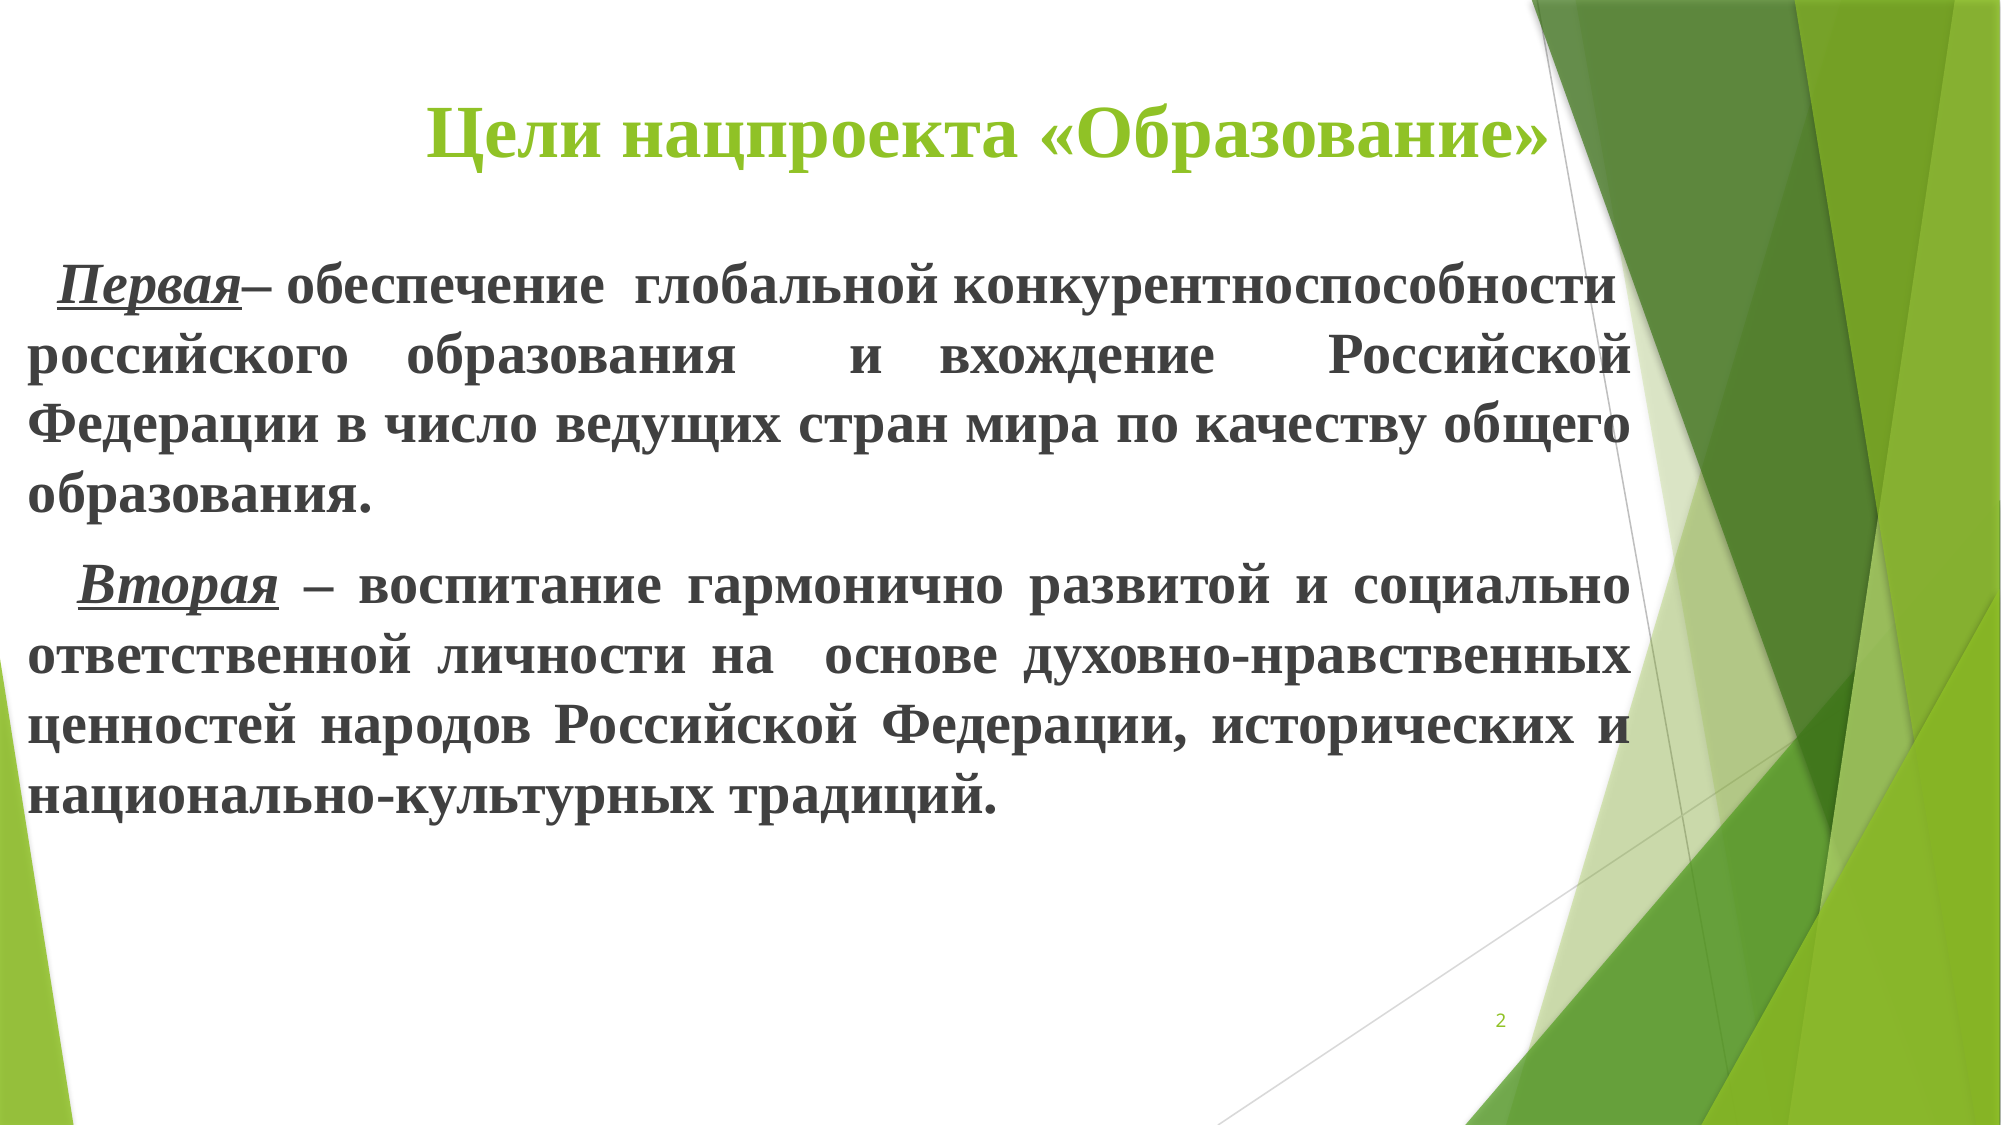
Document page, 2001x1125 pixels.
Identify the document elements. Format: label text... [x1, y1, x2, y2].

title Цели нацпроекта «Образование» [411, 75, 1675, 400]
slide_number 2 [1409, 991, 1522, 1051]
list Первая– обеспечение глобальной конкурентноспособности российского образования и вхождение Российской Федерации в число ведущих стран мира по качеству общего образования. Вторая – воспитание гармонично развитой и социально ответственной личности на основе духовно-нравственных ценностей народов Российской Федерации, исторических и национально-культурных традиций. [12, 237, 1648, 991]
